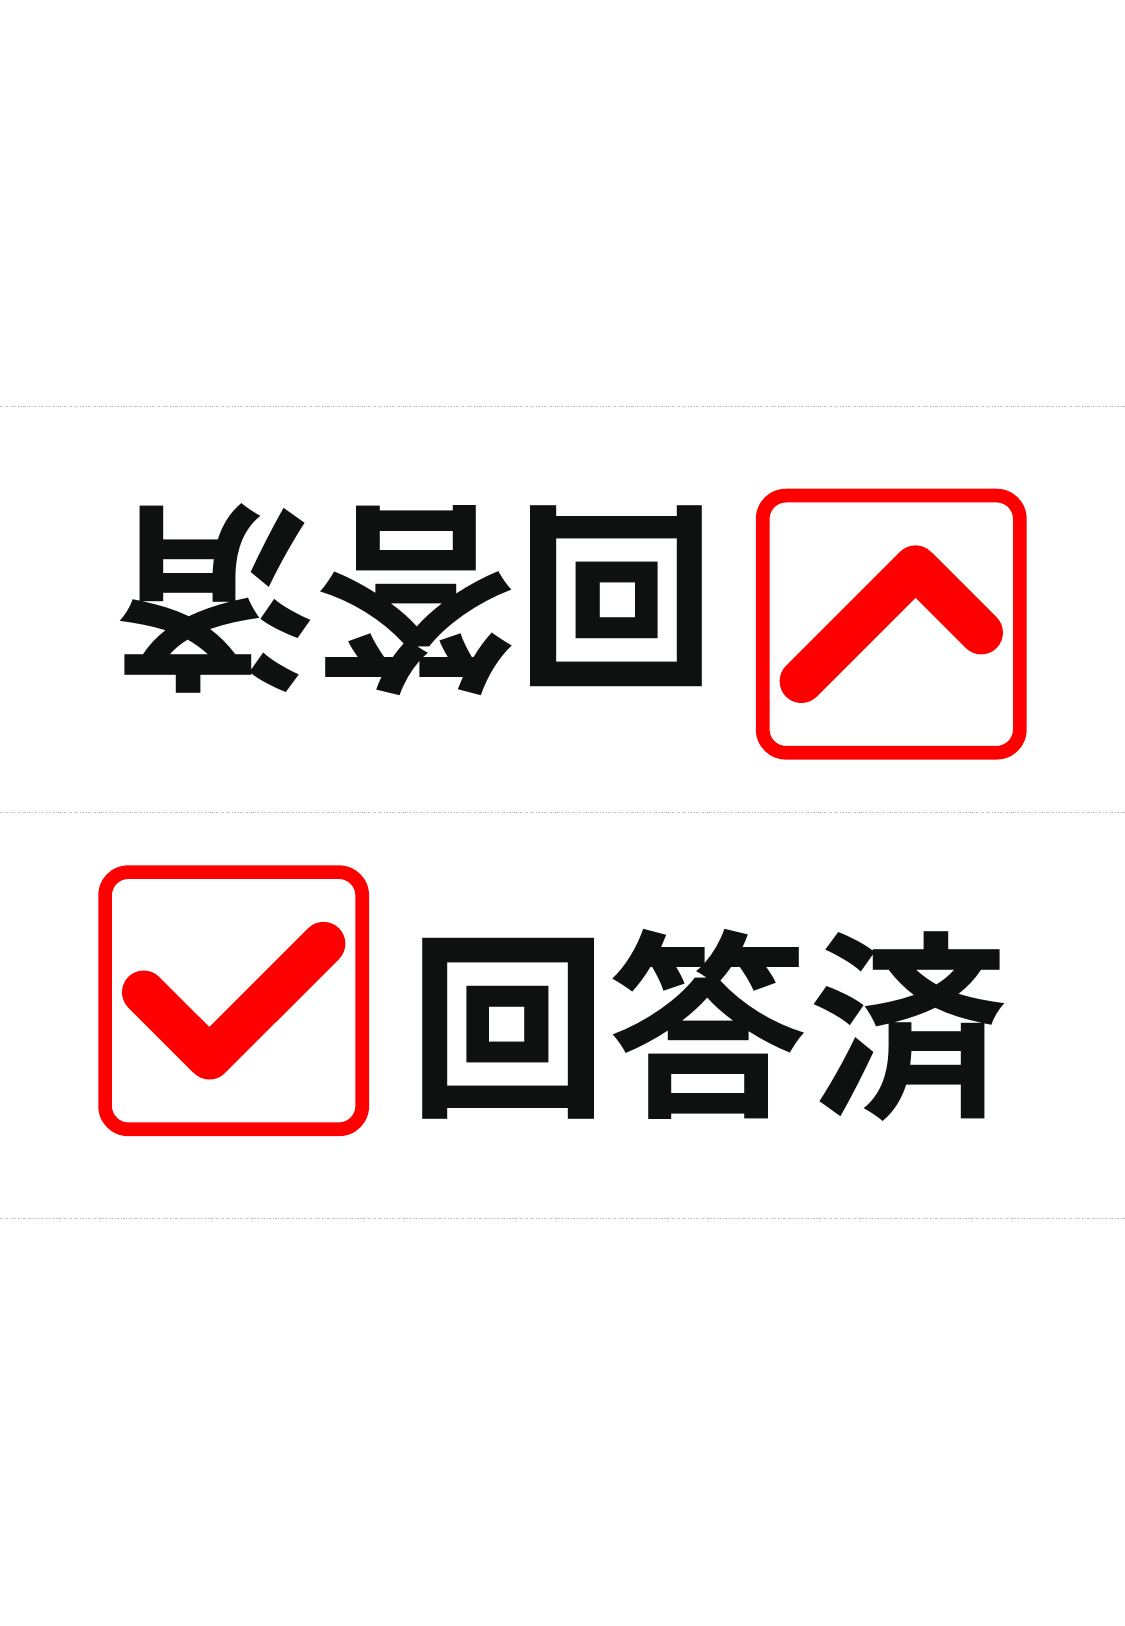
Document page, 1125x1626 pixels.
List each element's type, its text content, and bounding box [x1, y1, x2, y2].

text_box 回答済 [393, 894, 1024, 1149]
text_box [97, 864, 371, 1138]
text_box [754, 487, 1028, 761]
text_box 回答済 [101, 476, 732, 731]
